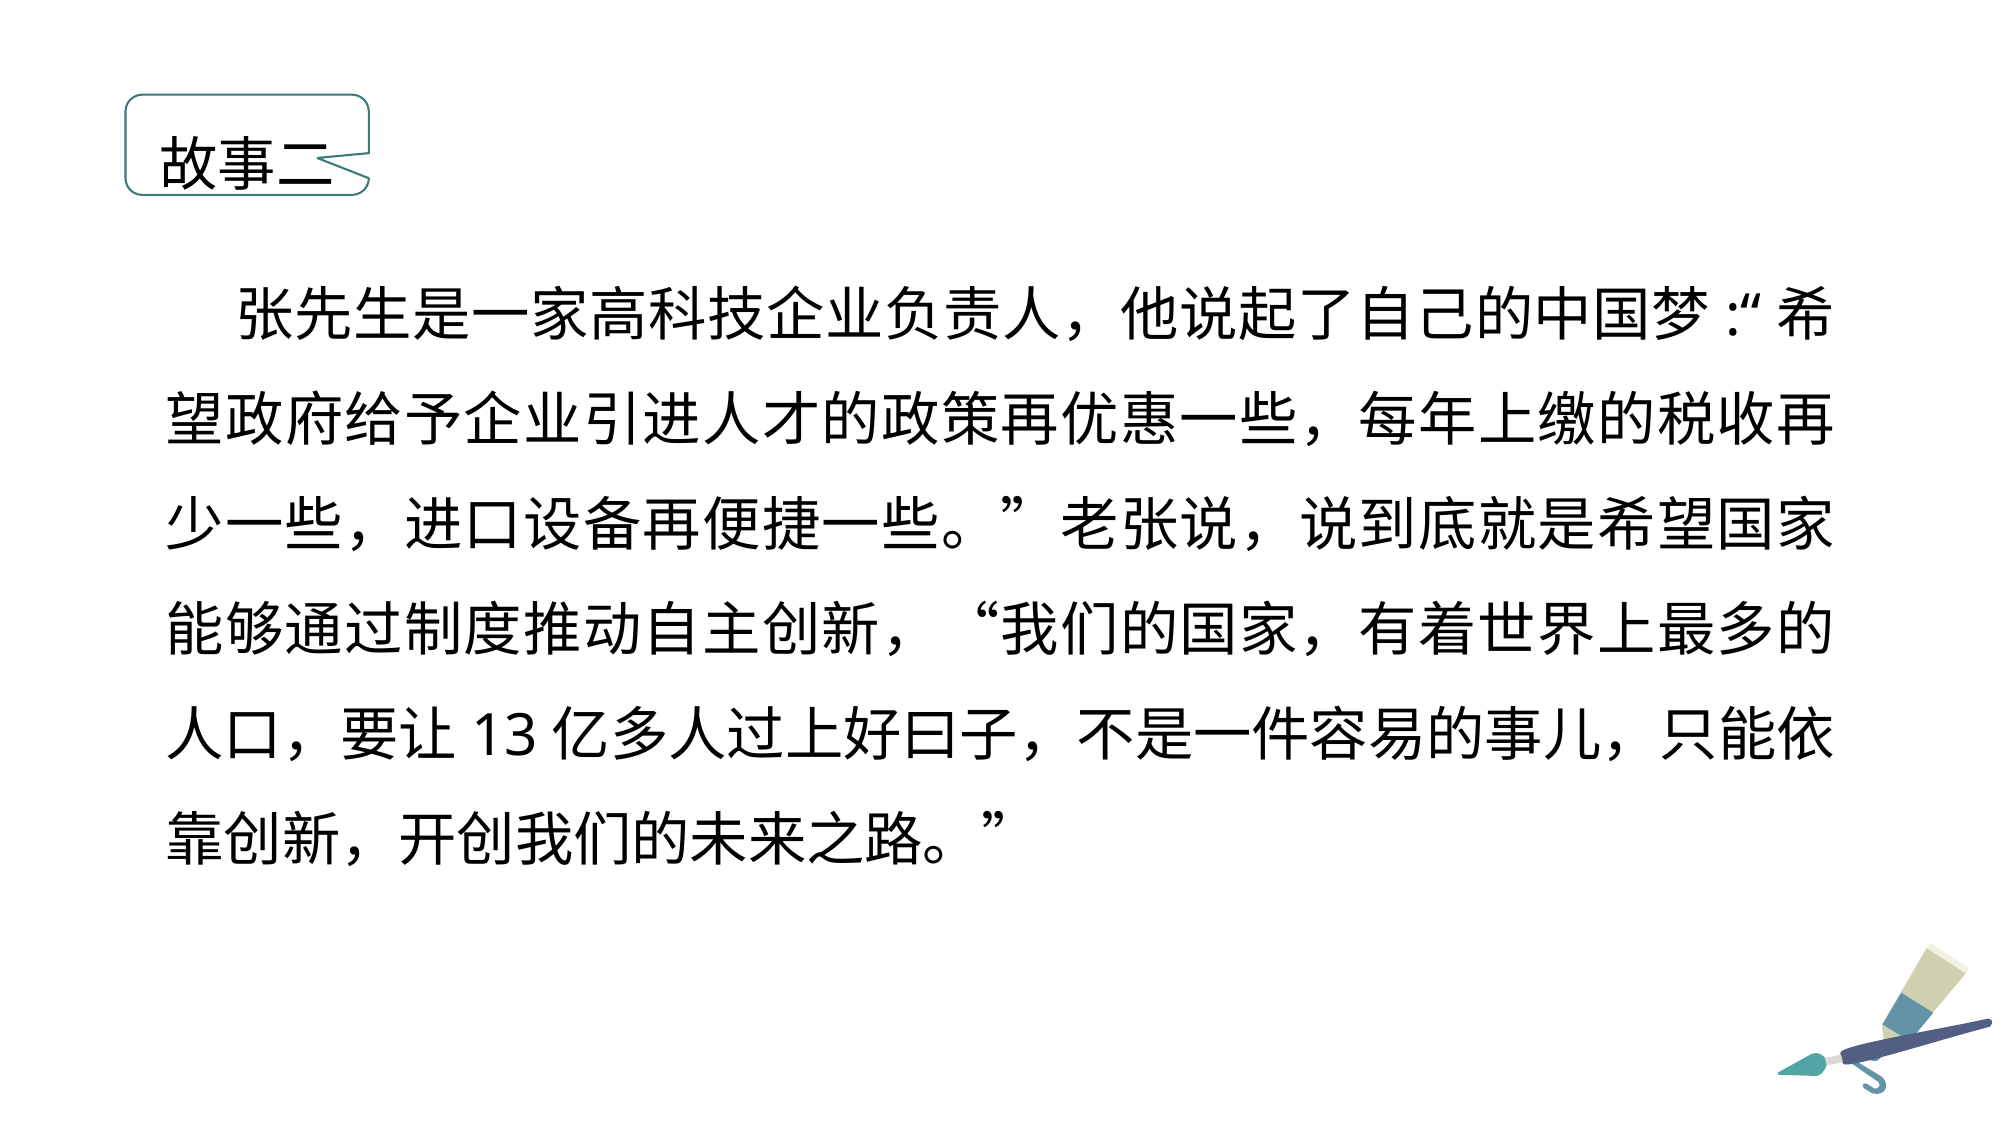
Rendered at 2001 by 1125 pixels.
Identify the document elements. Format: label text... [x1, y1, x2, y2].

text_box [1811, 945, 1974, 1125]
text_box 故事二 [124, 93, 370, 196]
text_box 张先生是一家高科技企业负责人，他说起了自己的中国梦:“希望政府给予企业引进人才的政策再优惠一些，每年上缴的税收再少一些，进口设备再便捷一些。”老张说，说到底就是希望国家能够通过制度推动自主创新，“我们的国家，有着世界上最多的人口，要让13亿多人过上好曰子，不是一件容易的事儿，只能依靠创新，开创我们的未来之路。” [150, 234, 1850, 880]
